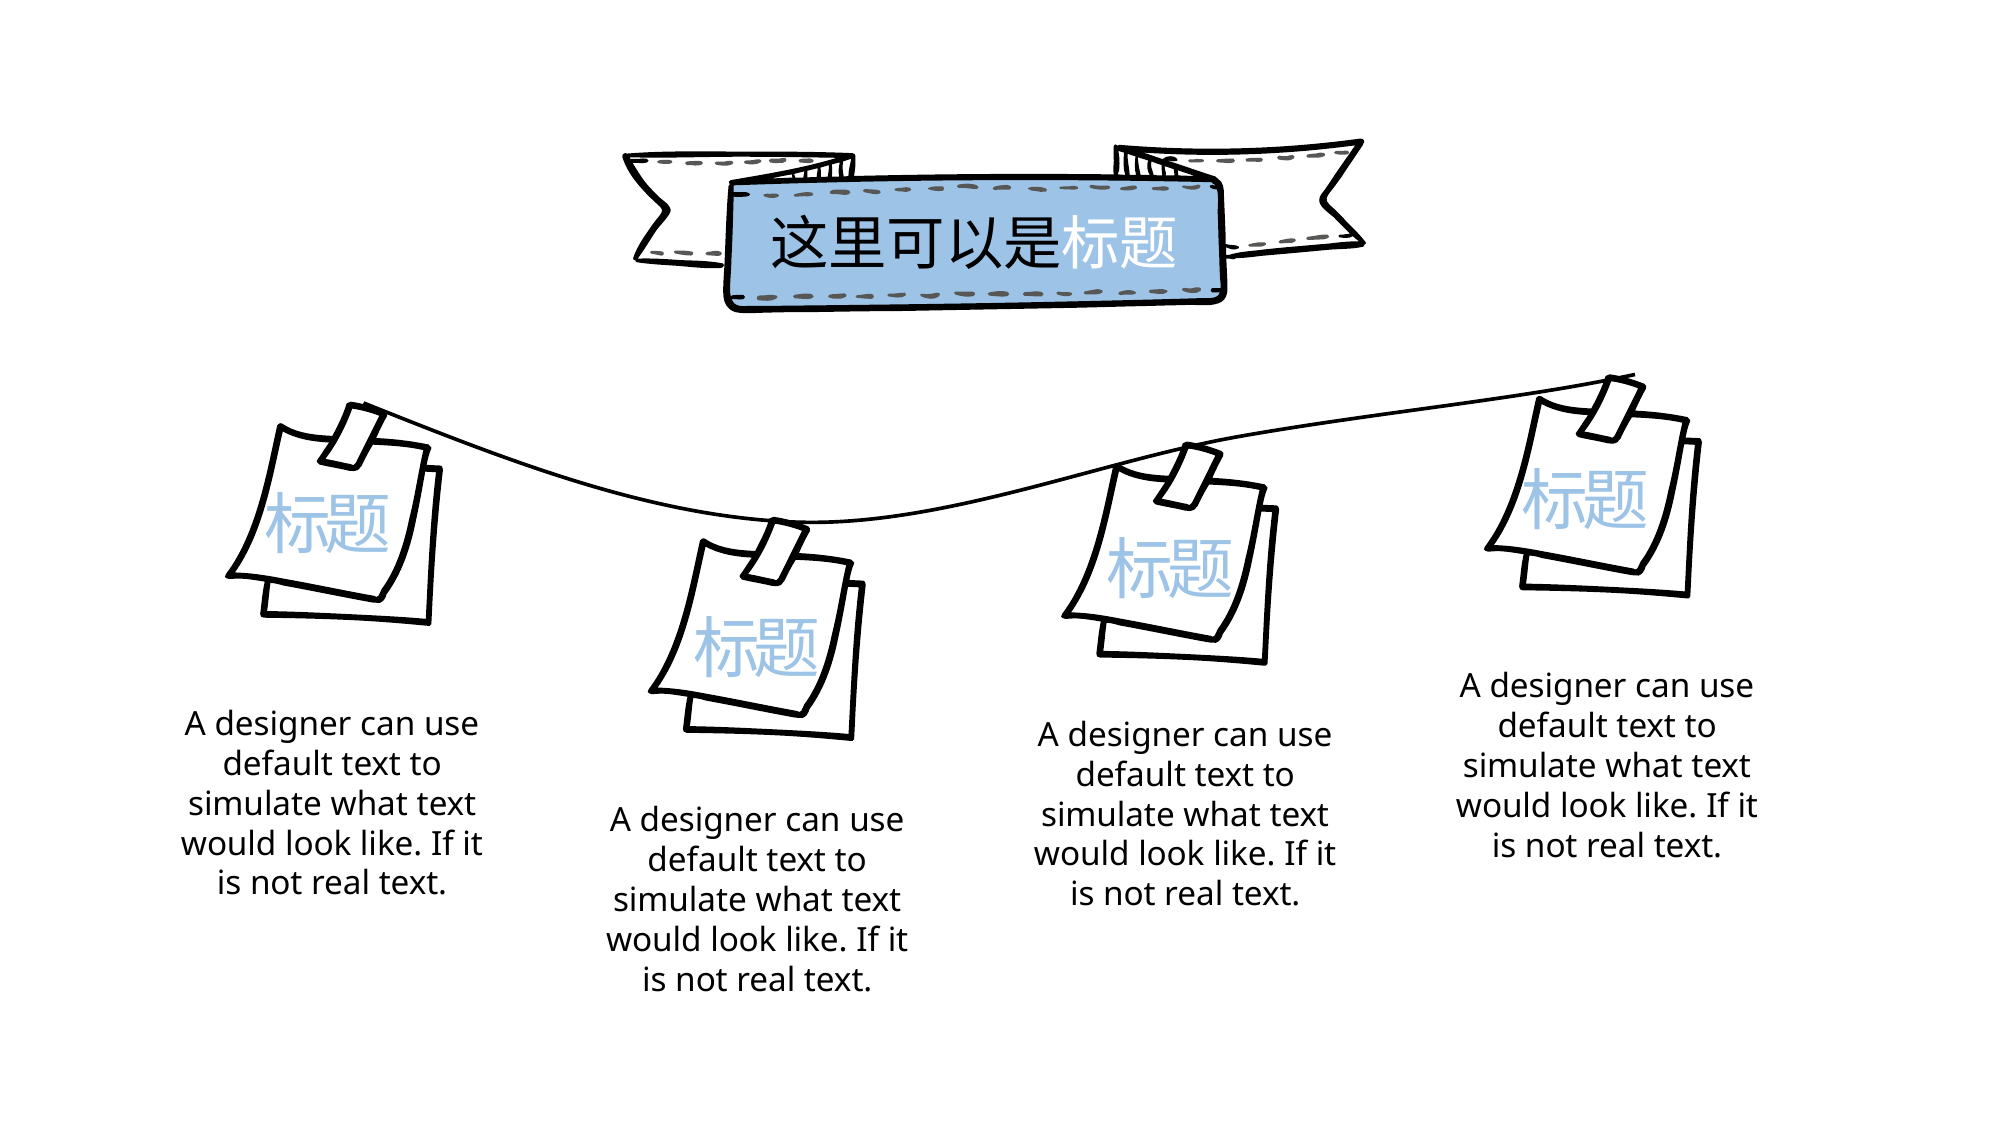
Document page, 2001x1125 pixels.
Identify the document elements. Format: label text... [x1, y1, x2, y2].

text_box [224, 401, 443, 626]
text_box 标题 [678, 598, 836, 694]
text_box [1061, 445, 1280, 666]
text_box 标题 [1506, 450, 1664, 546]
text_box 标题 [249, 474, 407, 570]
text_box A designer can use default text to simulate what text would look like. If it is not real text. [1012, 705, 1359, 920]
text_box 标题 [1092, 519, 1249, 614]
text_box [363, 373, 1636, 524]
text_box [1483, 378, 1702, 599]
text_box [621, 138, 1367, 315]
text_box A designer can use default text to simulate what text would look like. If it is not real text. [159, 694, 506, 909]
text_box A designer can use default text to simulate what text would look like. If it is not real text. [584, 790, 931, 1005]
text_box [647, 522, 866, 741]
text_box A designer can use default text to simulate what text would look like. If it is not real text. [1434, 656, 1780, 872]
